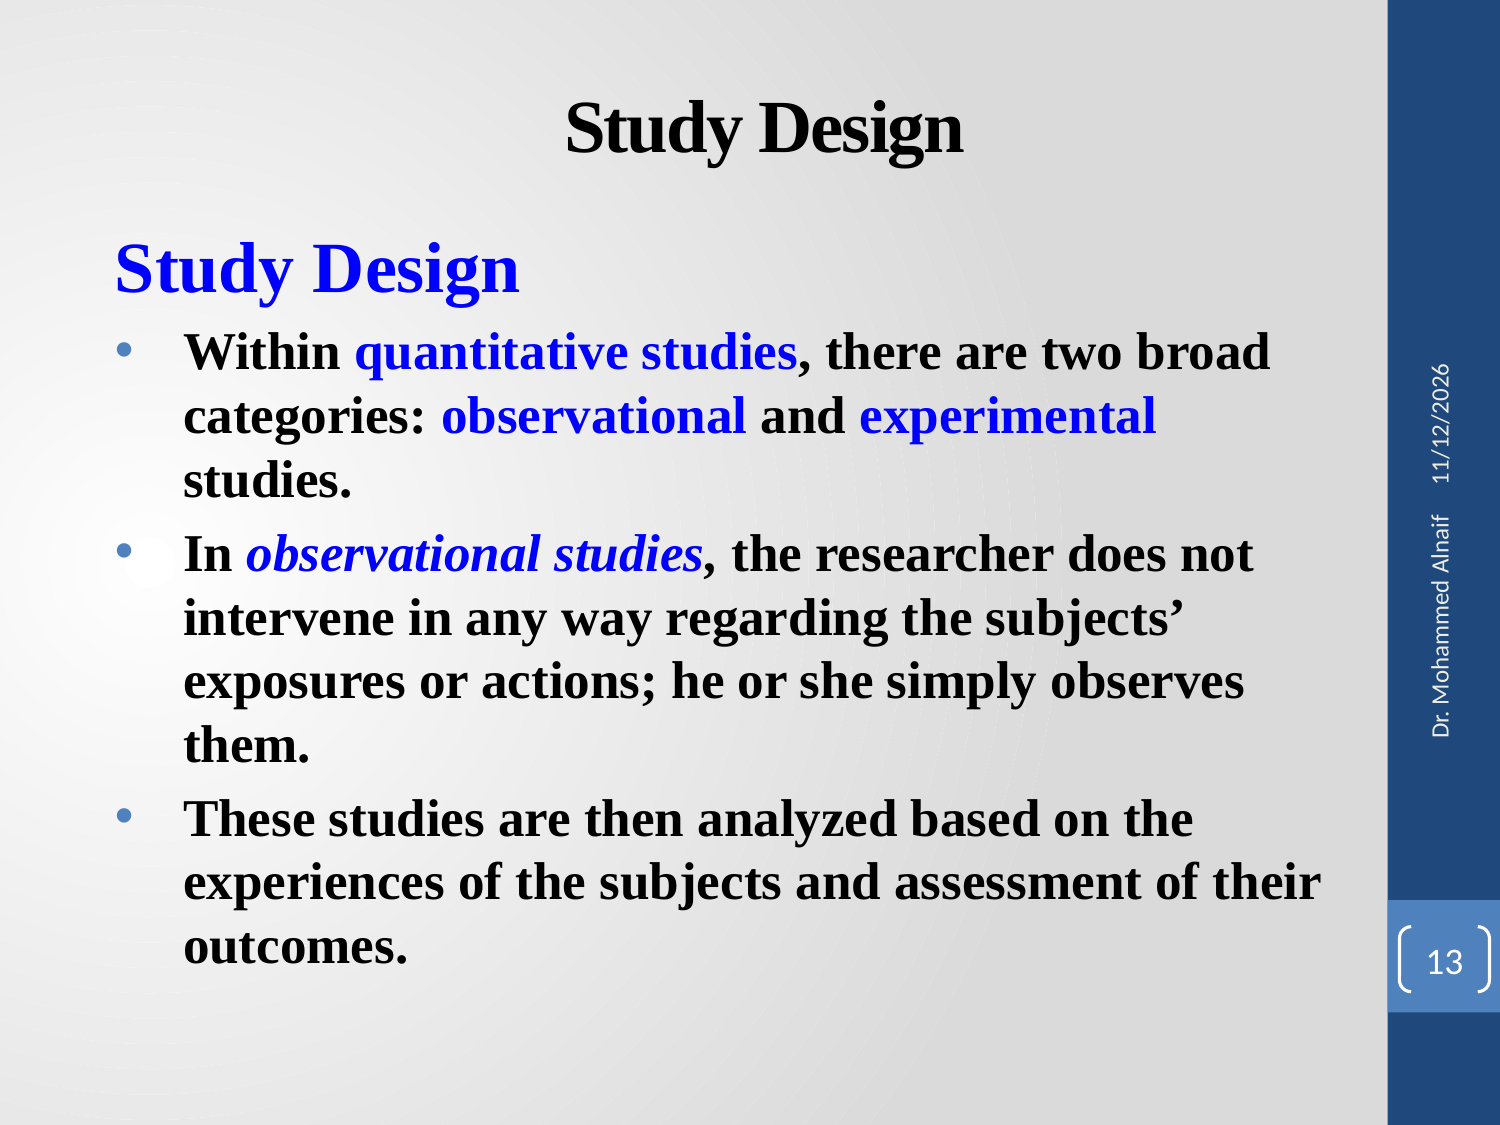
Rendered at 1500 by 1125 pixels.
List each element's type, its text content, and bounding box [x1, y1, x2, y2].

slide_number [1408, 100, 1469, 500]
footer Dr. Mohammed Alnaif [1408, 500, 1469, 889]
slide_number 13 [1397, 925, 1492, 994]
title Study Design [112, 66, 1388, 175]
subtitle Study Design Within quantitative studies, there are two broad categories: observational and experimental studies. In observational studies, the researcher does not intervene in any way regarding the subjects’ exposures or actions; he or she simply observes them. These studies are then analyzed based on the experiences of the subjects and assessment of their outcomes. [99, 212, 1350, 988]
